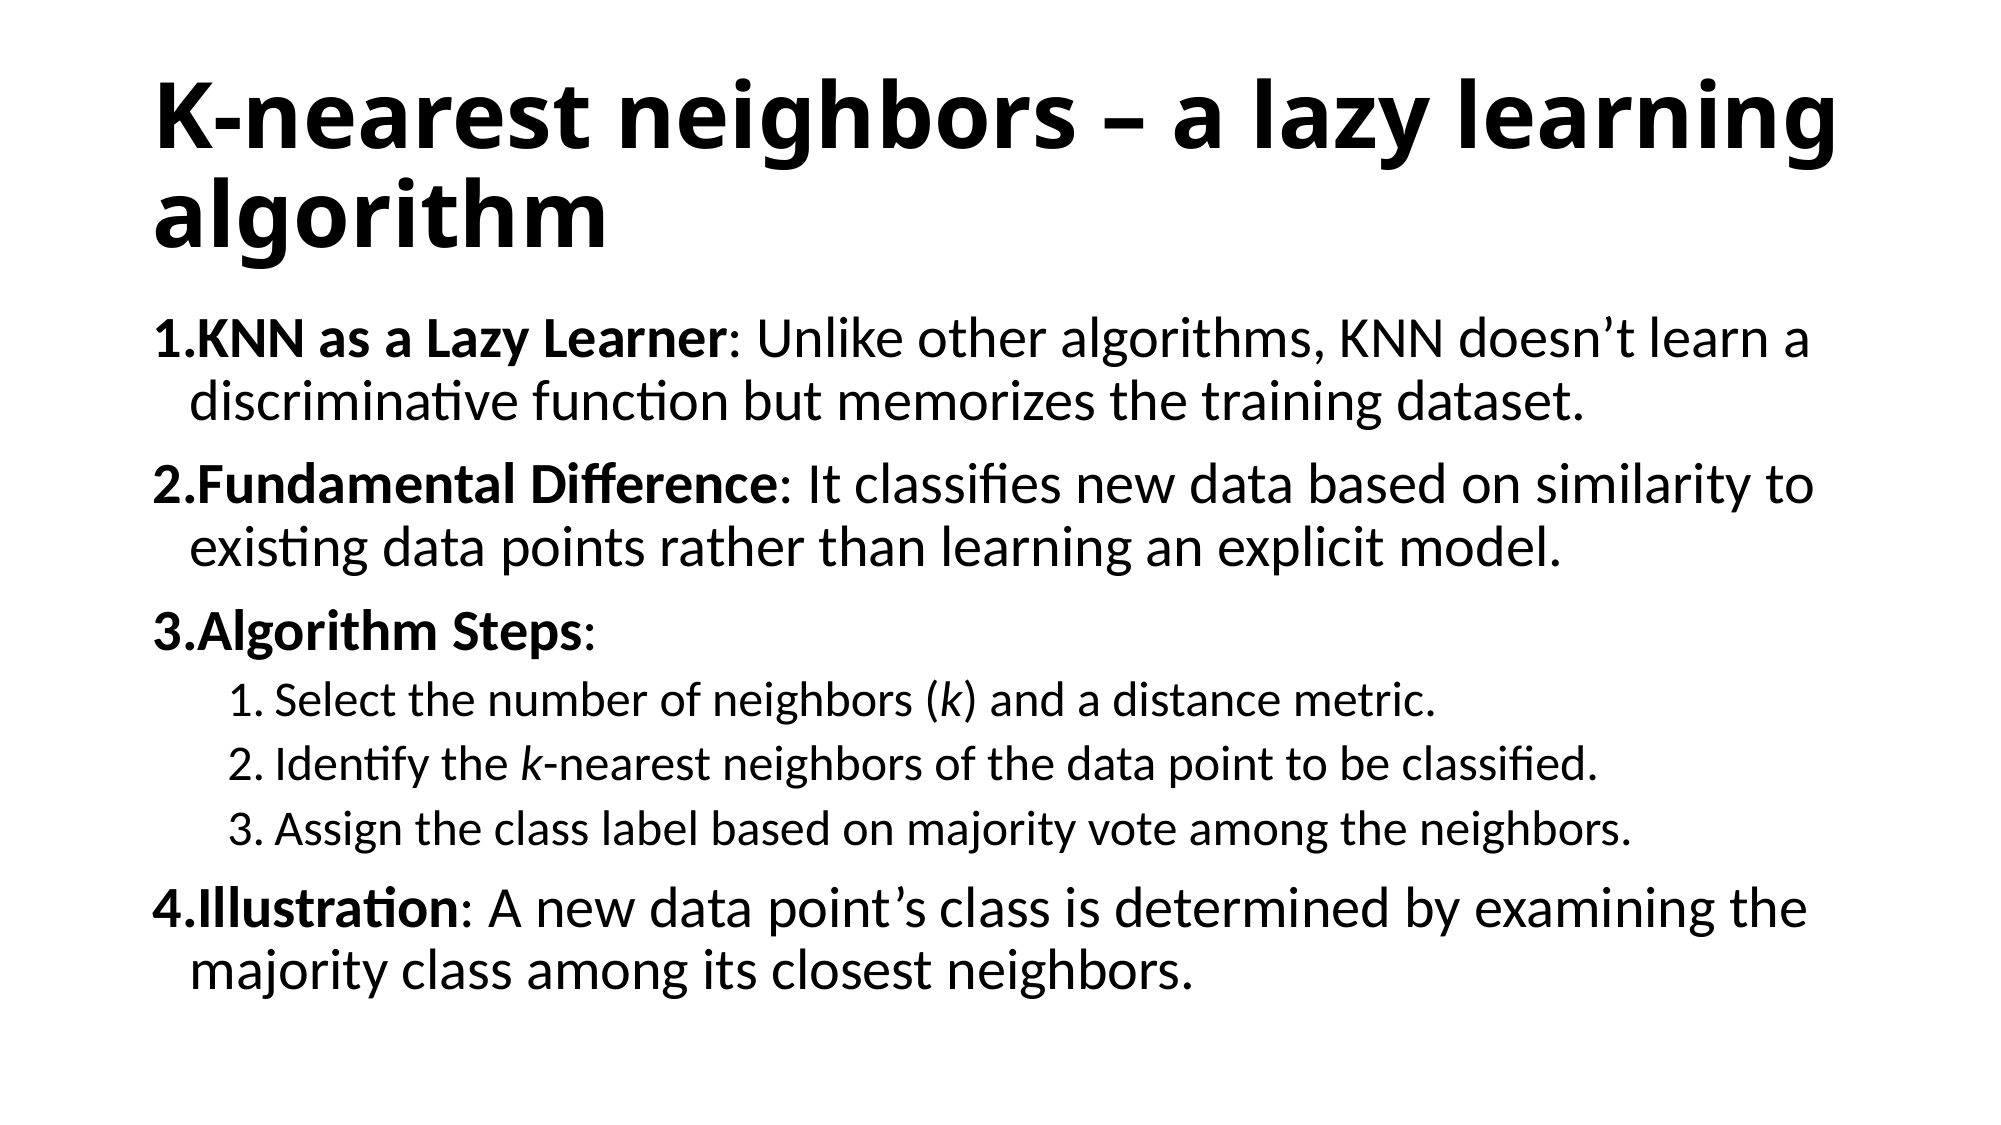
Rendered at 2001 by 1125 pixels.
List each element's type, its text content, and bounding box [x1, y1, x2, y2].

title K-nearest neighbors – a lazy learning algorithm [137, 59, 1863, 278]
list KNN as a Lazy Learner: Unlike other algorithms, KNN doesn’t learn a discriminative function but memorizes the training dataset. Fundamental Difference: It classifies new data based on similarity to existing data points rather than learning an explicit model. Algorithm Steps: Select the number of neighbors (k) and a distance metric. Identify the k-nearest neighbors of the data point to be classified. Assign the class label based on majority vote among the neighbors. Illustration: A new data point’s class is determined by examining the majority class among its closest neighbors. [137, 299, 1863, 1014]
